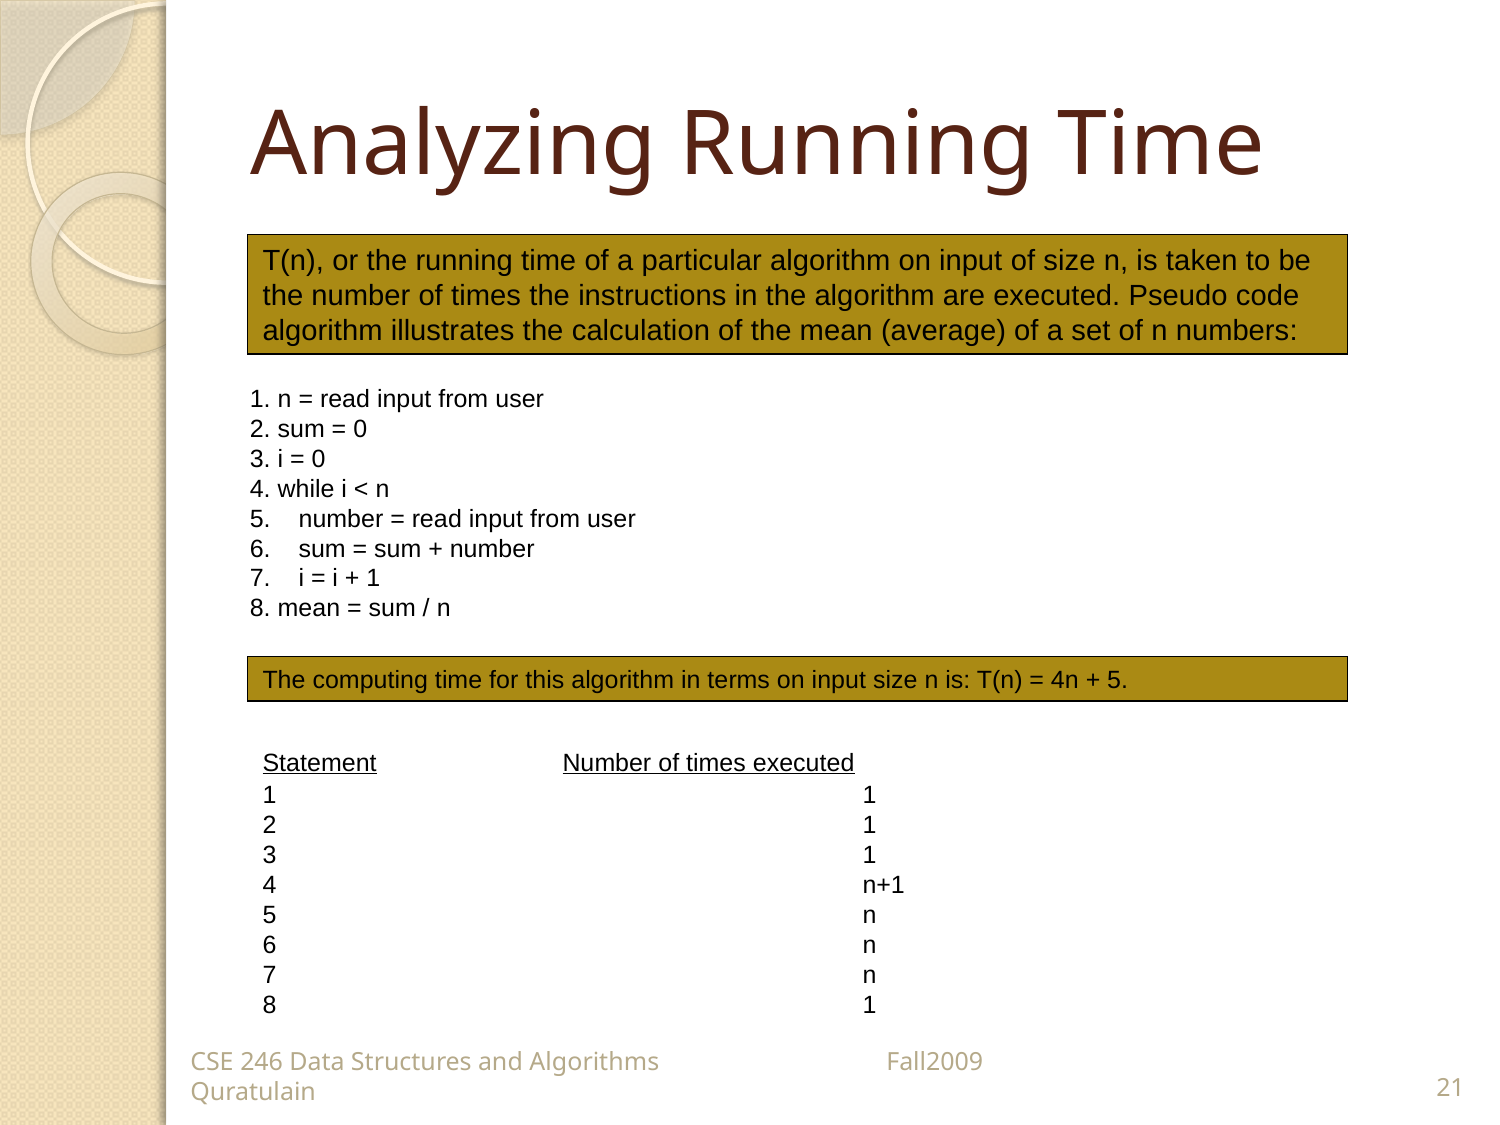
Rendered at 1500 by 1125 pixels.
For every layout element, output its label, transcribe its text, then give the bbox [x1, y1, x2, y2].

title Analyzing Running Time [235, 45, 1466, 233]
text_box The computing time for this algorithm in terms on input size n is: T(n) = 4n + 5. [247, 656, 1348, 701]
text_box Statement Number of times executed 1 1 2 1 3 1 4 n+1 5 n 6 n 7 n 8 1 [97, 726, 973, 1026]
footer CSE 246 Data Structures and Algorithms Fall2009 Quratulain [175, 1034, 1413, 1113]
slide_number 21 [1413, 1034, 1488, 1113]
text_box T(n), or the running time of a particular algorithm on input of size n, is taken to be the number of times the instructions in the algorithm are executed. Pseudo code algorithm illustrates the calculation of the mean (average) of a set of n numbers: [247, 234, 1348, 354]
text_box 1. n = read input from user 2. sum = 0 3. i = 0 4. while i < n 5. number = read input from user 6. sum = sum + number 7. i = i + 1 8. mean = sum / n [235, 374, 836, 630]
